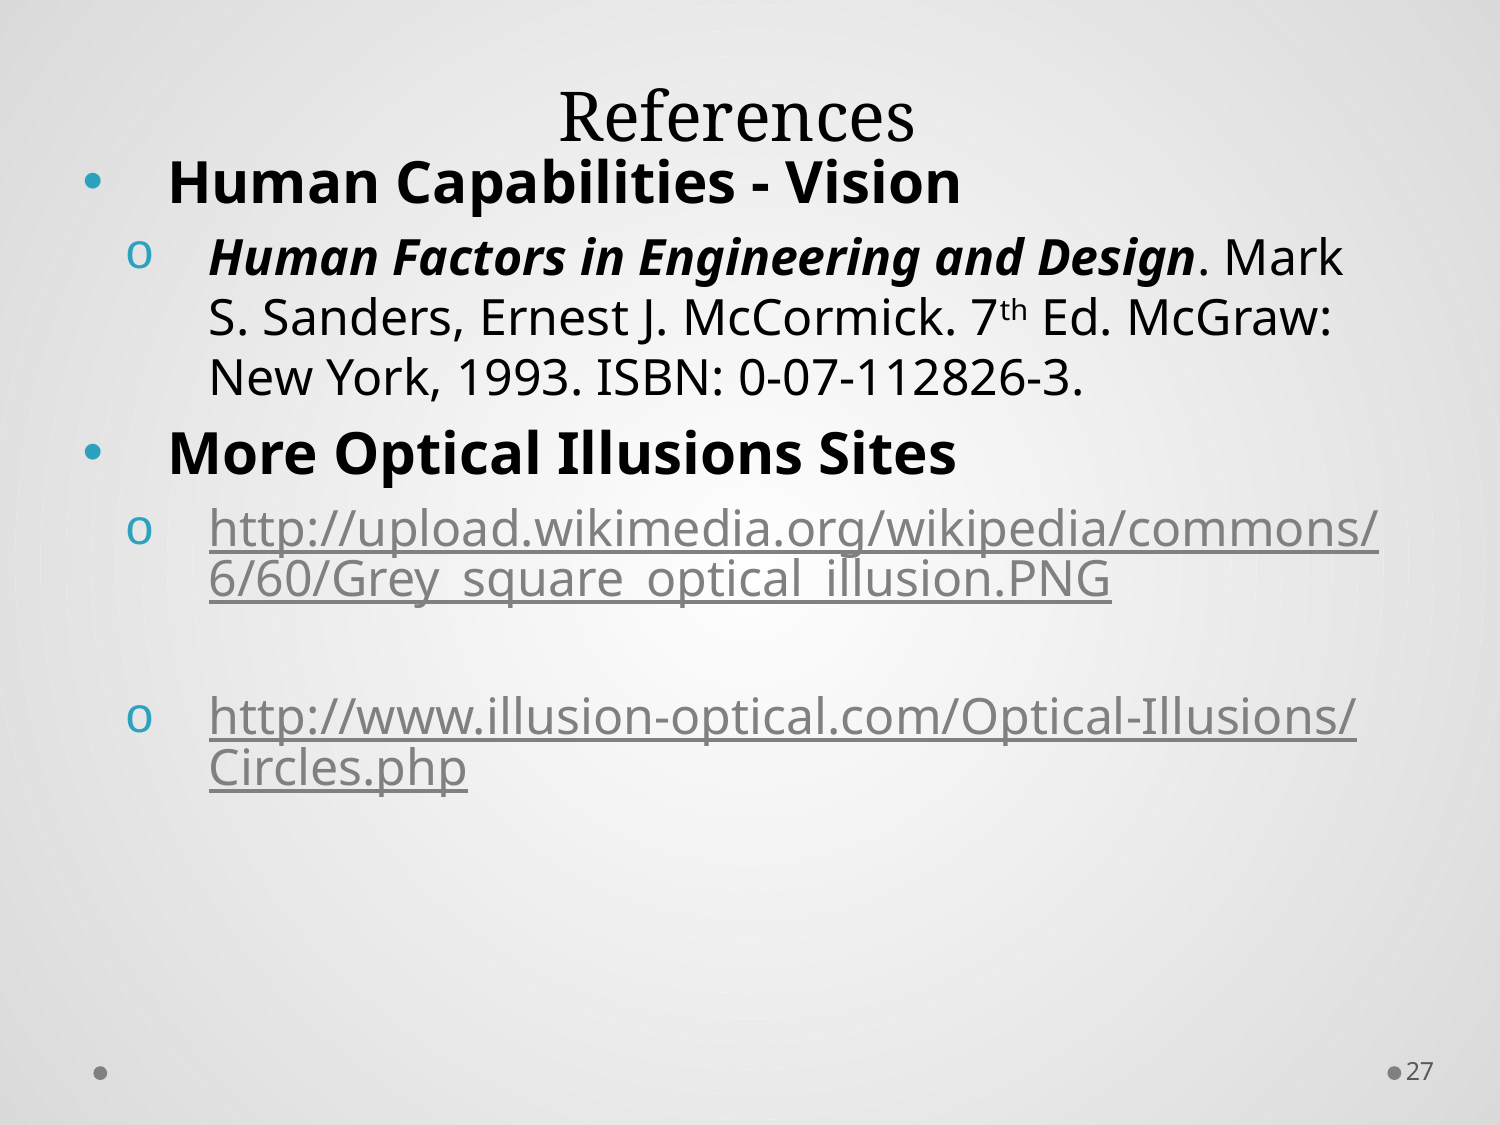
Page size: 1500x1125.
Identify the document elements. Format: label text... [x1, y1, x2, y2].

title References [62, 62, 1413, 163]
slide_number 27 [1401, 1042, 1494, 1103]
list Human Capabilities - Vision Human Factors in Engineering and Design. Mark S. Sanders, Ernest J. McCormick. 7th Ed. McGraw: New York, 1993. ISBN: 0-07-112826-3. More Optical Illusions Sites http://upload.wikimedia.org/wikipedia/commons/6/60/Grey_square_optical_illusion.PNG http://www.illusion-optical.com/Optical-Illusions/Circles.php [50, 137, 1400, 1113]
